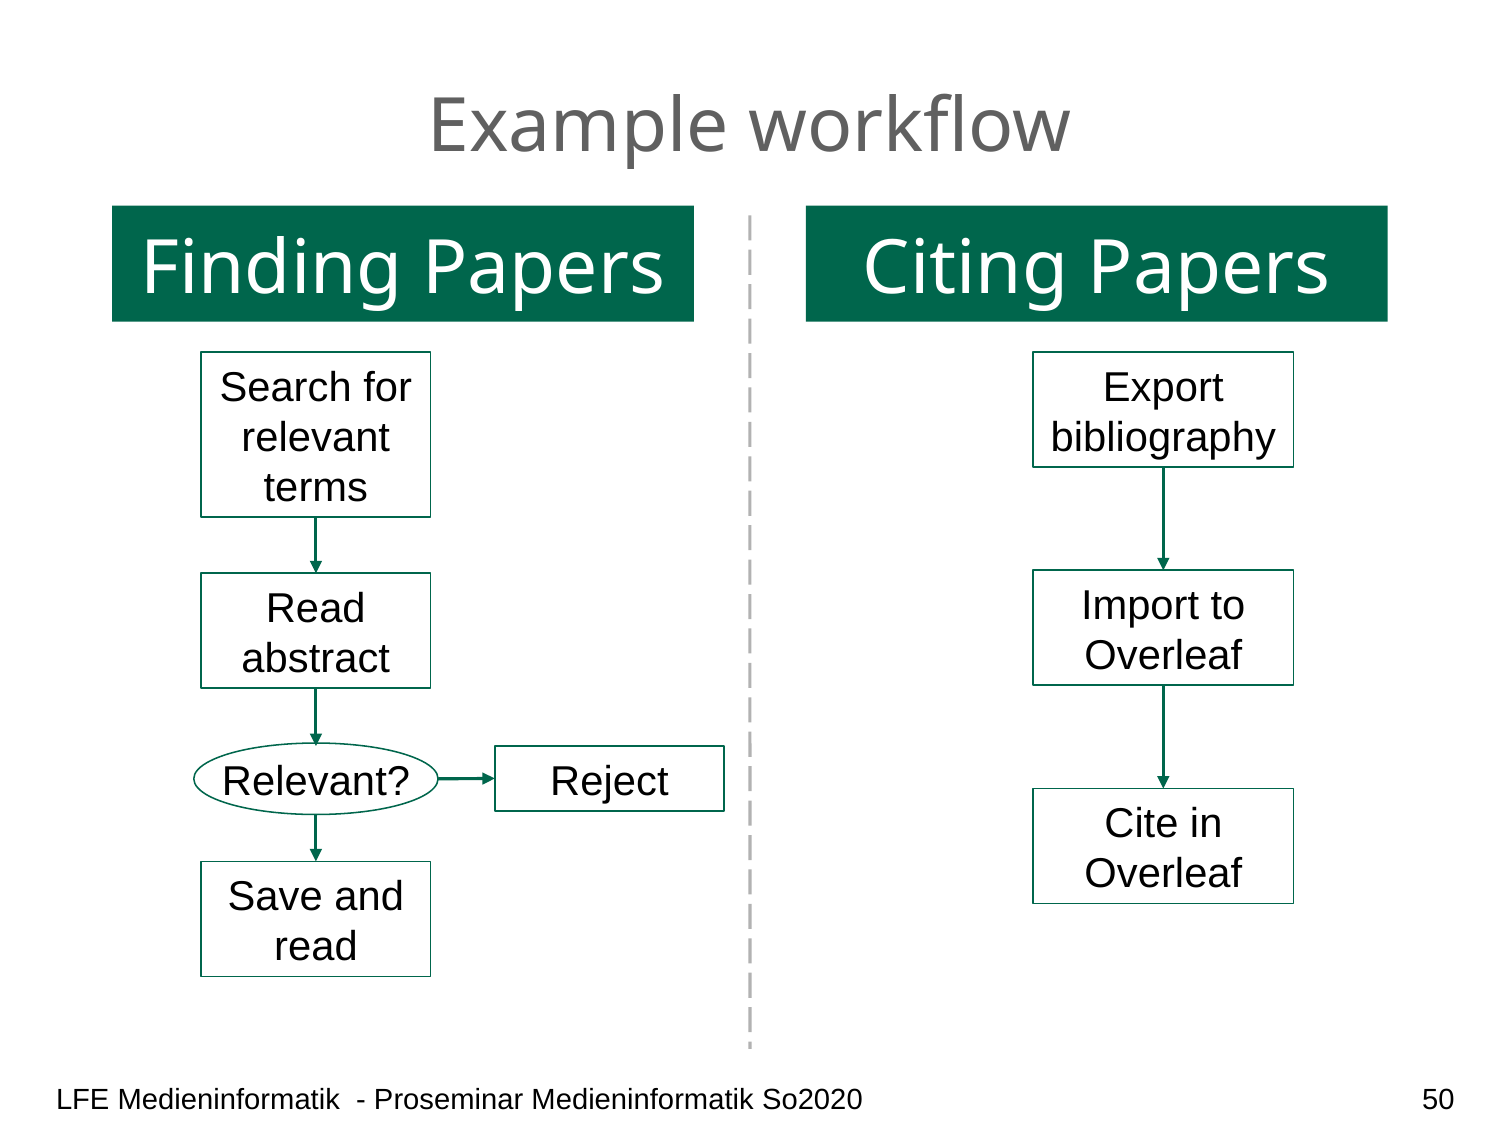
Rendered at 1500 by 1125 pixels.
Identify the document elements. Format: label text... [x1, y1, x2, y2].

text_box Save and read [201, 861, 431, 977]
text_box Reject [494, 745, 725, 811]
text_box Search for relevant terms [201, 352, 431, 518]
text_box Finding Papers [112, 205, 694, 322]
text_box Citing Papers [805, 205, 1388, 322]
text_box Export bibliography [1033, 351, 1294, 467]
text_box Read abstract [201, 573, 431, 689]
slide_number 50 [1412, 1072, 1463, 1121]
text_box Cite in Overleaf [1033, 788, 1294, 904]
title Example workflow [75, 28, 1425, 216]
text_box Import to Overleaf [1033, 570, 1294, 686]
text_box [193, 742, 439, 815]
